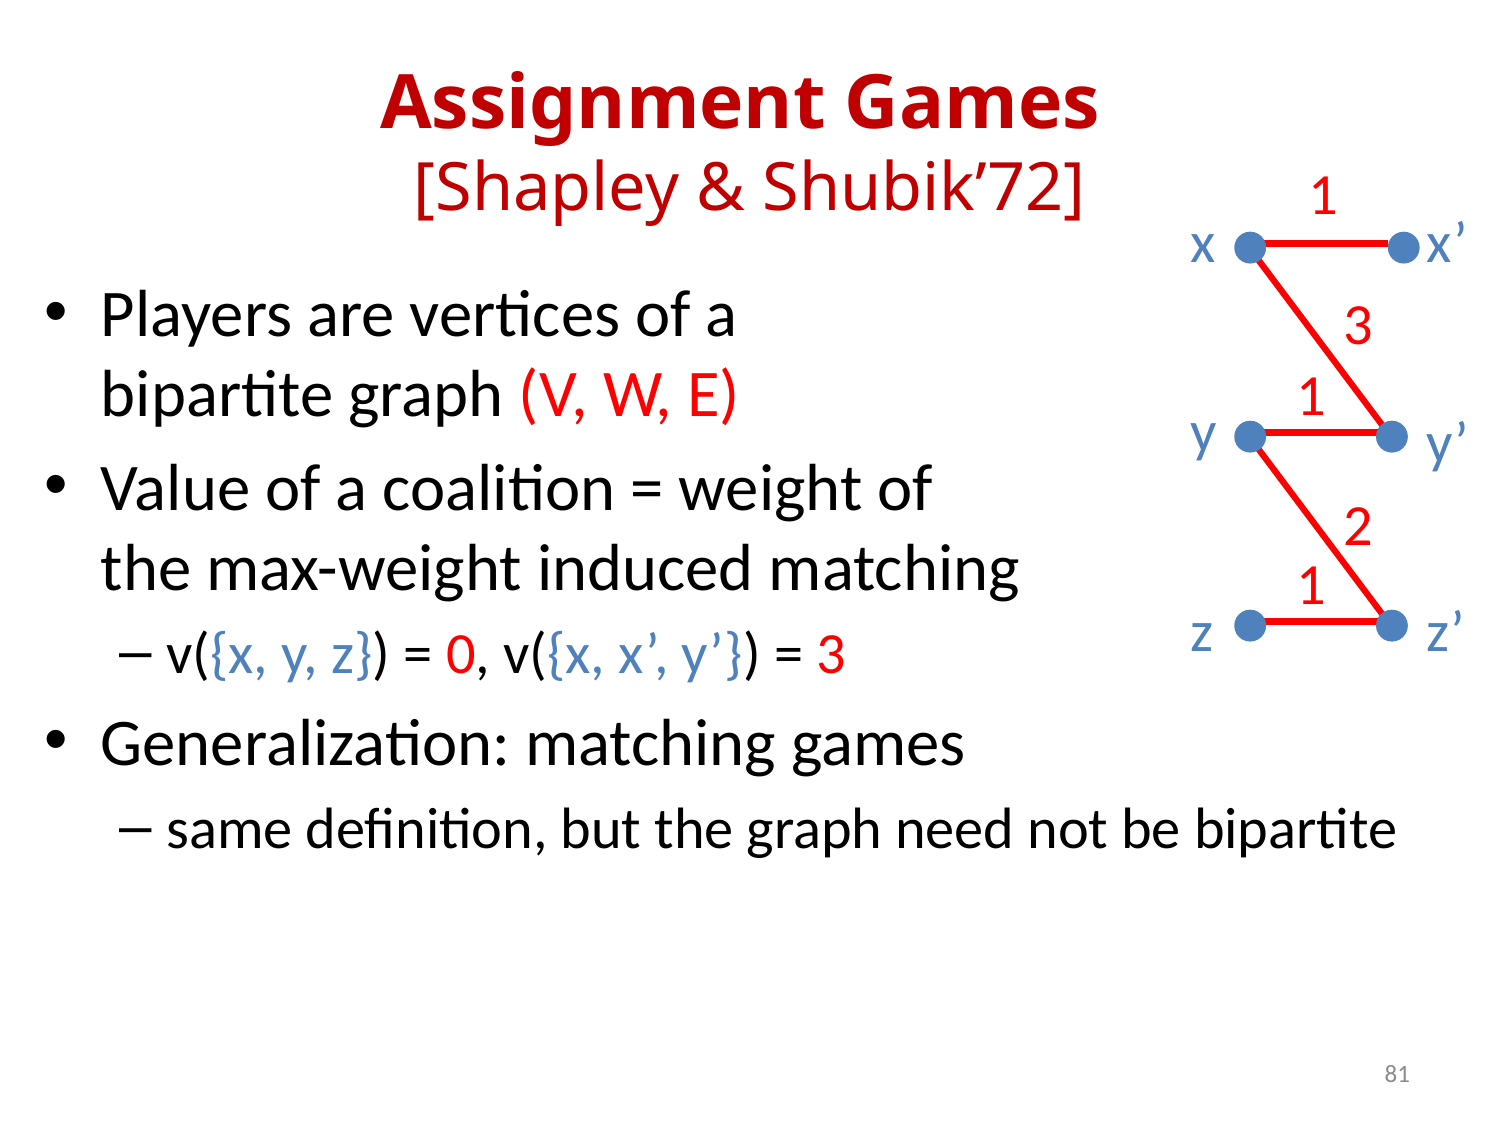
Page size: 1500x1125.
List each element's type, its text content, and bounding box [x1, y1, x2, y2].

text_box z [1175, 586, 1229, 671]
text_box z’ [1411, 586, 1480, 671]
slide_number 81 [1074, 1042, 1425, 1103]
text_box [1386, 229, 1411, 266]
text_box [1374, 607, 1410, 644]
text_box 1 [1293, 149, 1354, 234]
text_box x’ [1411, 196, 1483, 281]
text_box [1232, 610, 1268, 644]
text_box [1393, 418, 1410, 455]
text_box [1232, 421, 1240, 452]
text_box x [1175, 196, 1231, 281]
list Players are vertices of a bipartite graph (V, W, E) Value of a coalition = weight of the max-weight induced matching v({x, y, z}) = 0, v({x, x’, y’}) = 3 Generalization: matching games same definition, but the graph need not be bipartite [29, 262, 1459, 1094]
text_box y’ [1411, 397, 1485, 482]
title Assignment Games [Shapley & Shubik’72] [75, 45, 1425, 233]
text_box y [1175, 385, 1232, 471]
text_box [1245, 243, 1389, 622]
text_box [1232, 229, 1267, 263]
